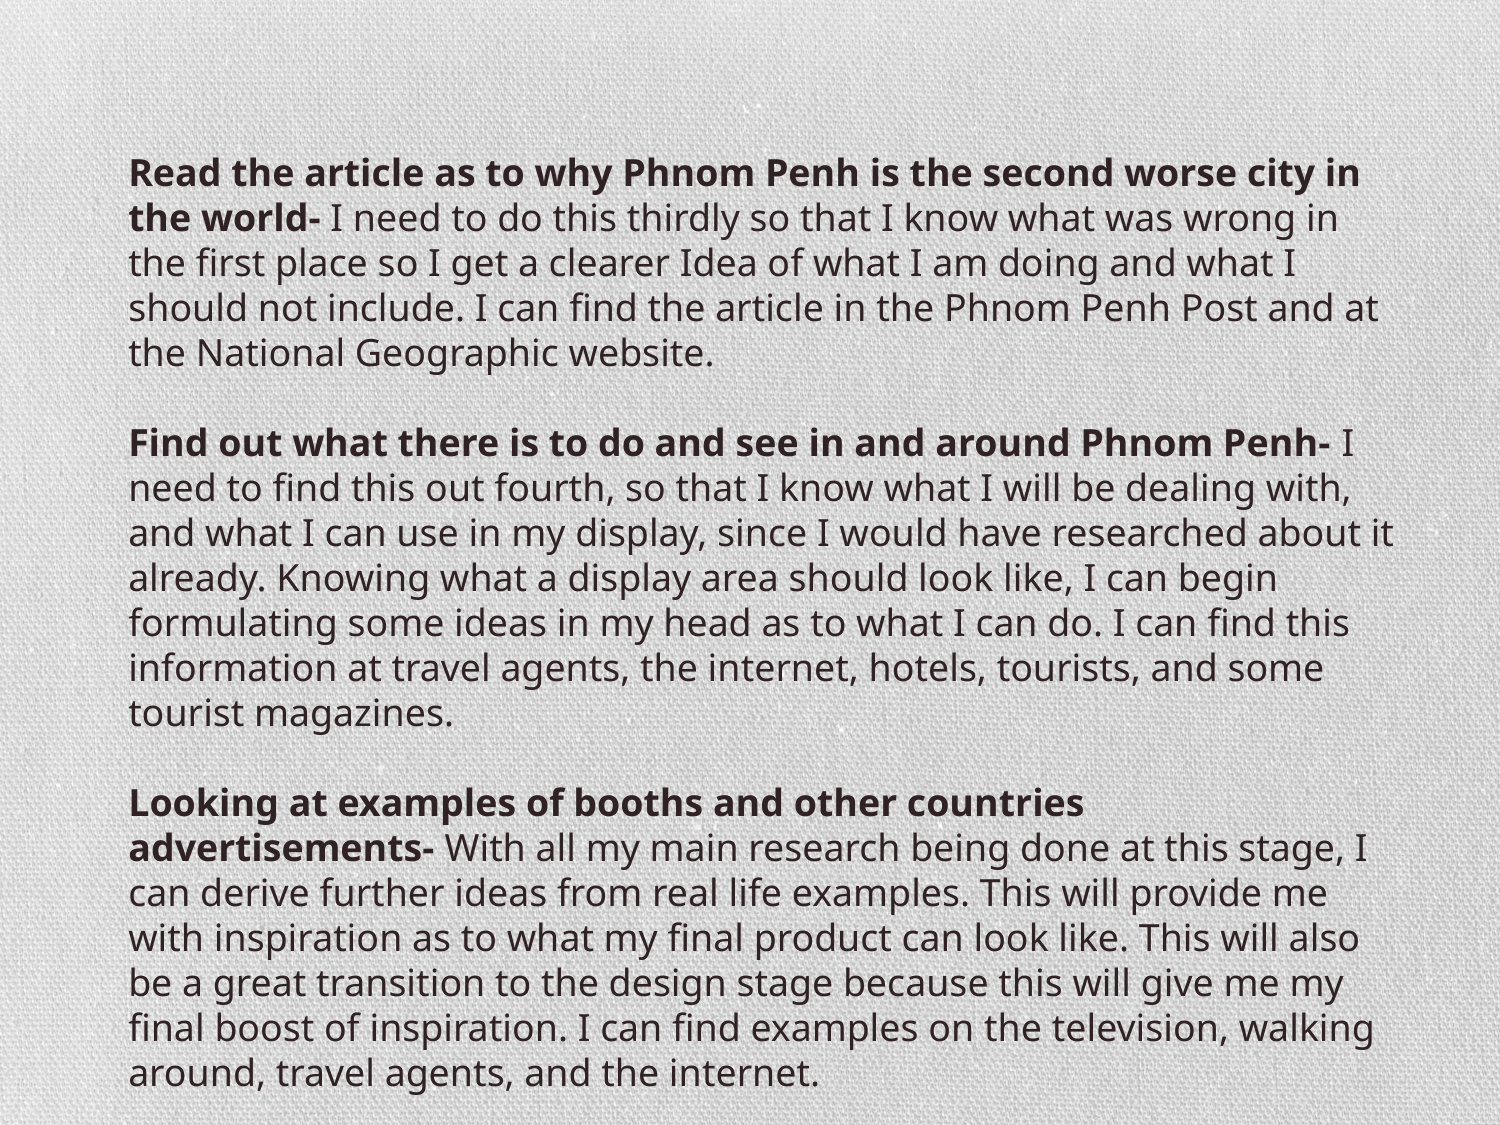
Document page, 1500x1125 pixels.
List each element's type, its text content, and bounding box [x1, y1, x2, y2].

text_box Read the article as to why Phnom Penh is the second worse city in the world- I need to do this thirdly so that I know what was wrong in the first place so I get a clearer Idea of what I am doing and what I should not include. I can find the article in the Phnom Penh Post and at the National Geographic website. Find out what there is to do and see in and around Phnom Penh- I need to find this out fourth, so that I know what I will be dealing with, and what I can use in my display, since I would have researched about it already. Knowing what a display area should look like, I can begin formulating some ideas in my head as to what I can do. I can find this information at travel agents, the internet, hotels, tourists, and some tourist magazines. Looking at examples of booths and other countries advertisements- With all my main research being done at this stage, I can derive further ideas from real life examples. This will provide me with inspiration as to what my final product can look like. This will also be a great transition to the design stage because this will give me my final boost of inspiration. I can find examples on the television, walking around, travel agents, and the internet. [113, 141, 1415, 1102]
